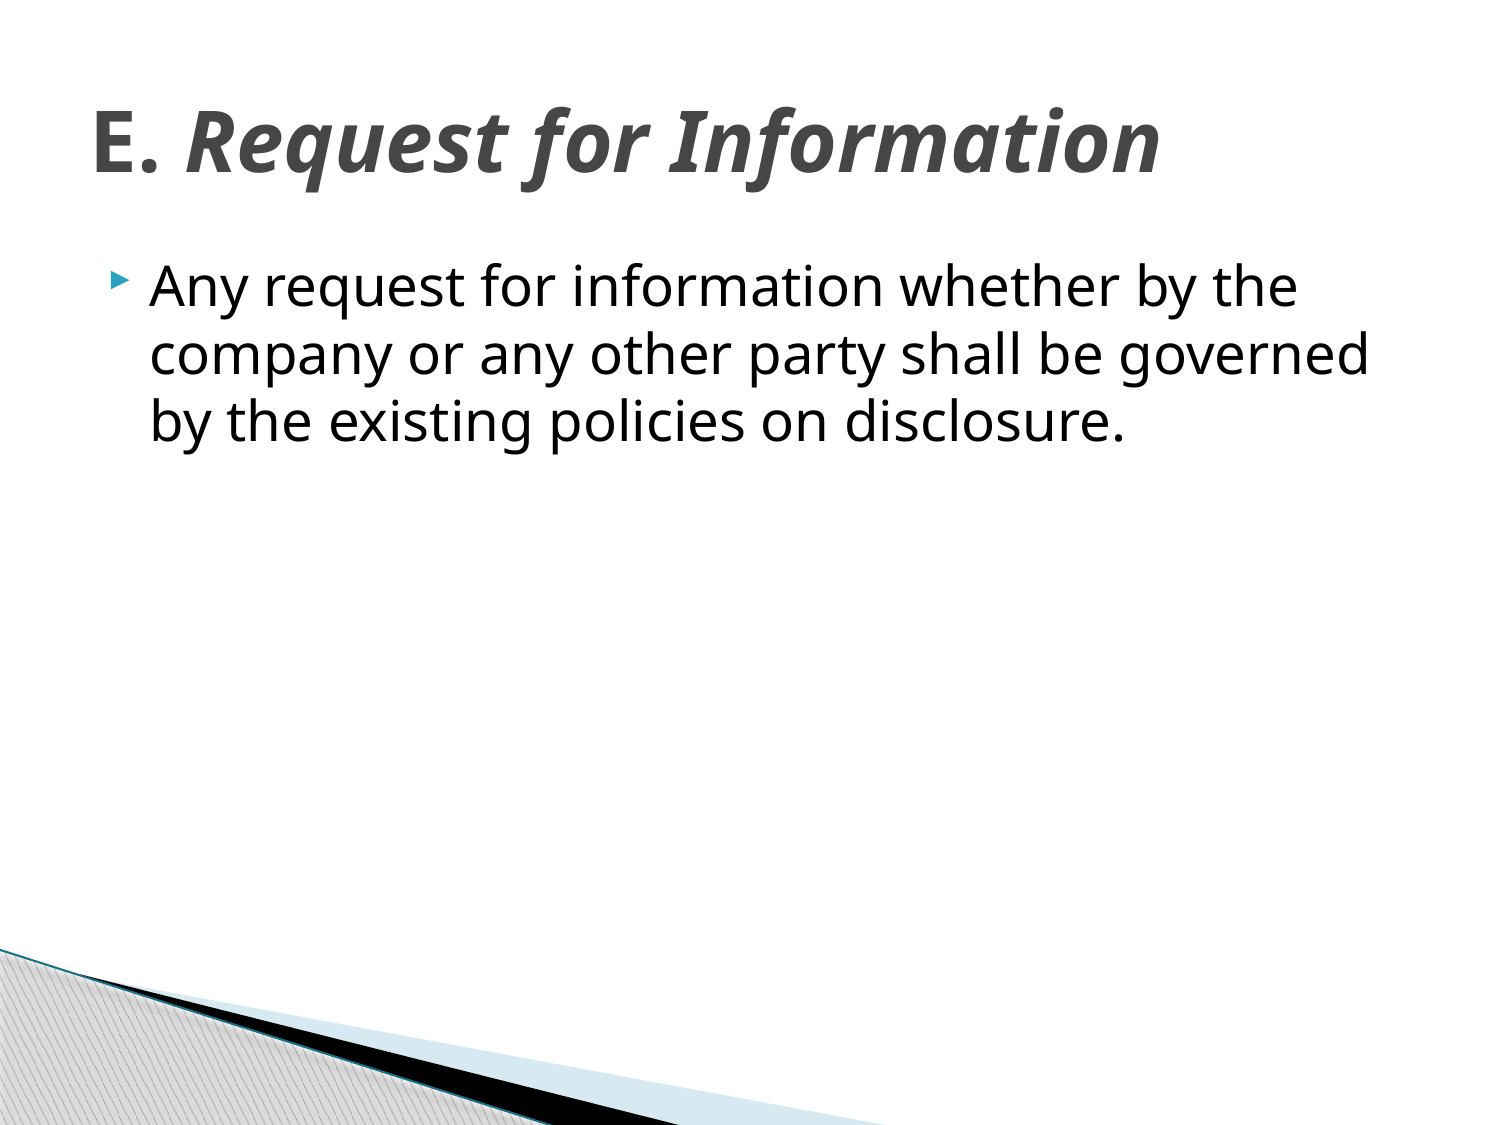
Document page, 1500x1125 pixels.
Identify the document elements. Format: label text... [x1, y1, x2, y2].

list Any request for information whether by the company or any other party shall be governed by the existing policies on disclosure. [75, 243, 1425, 986]
title E. Request for Information [75, 45, 1425, 233]
